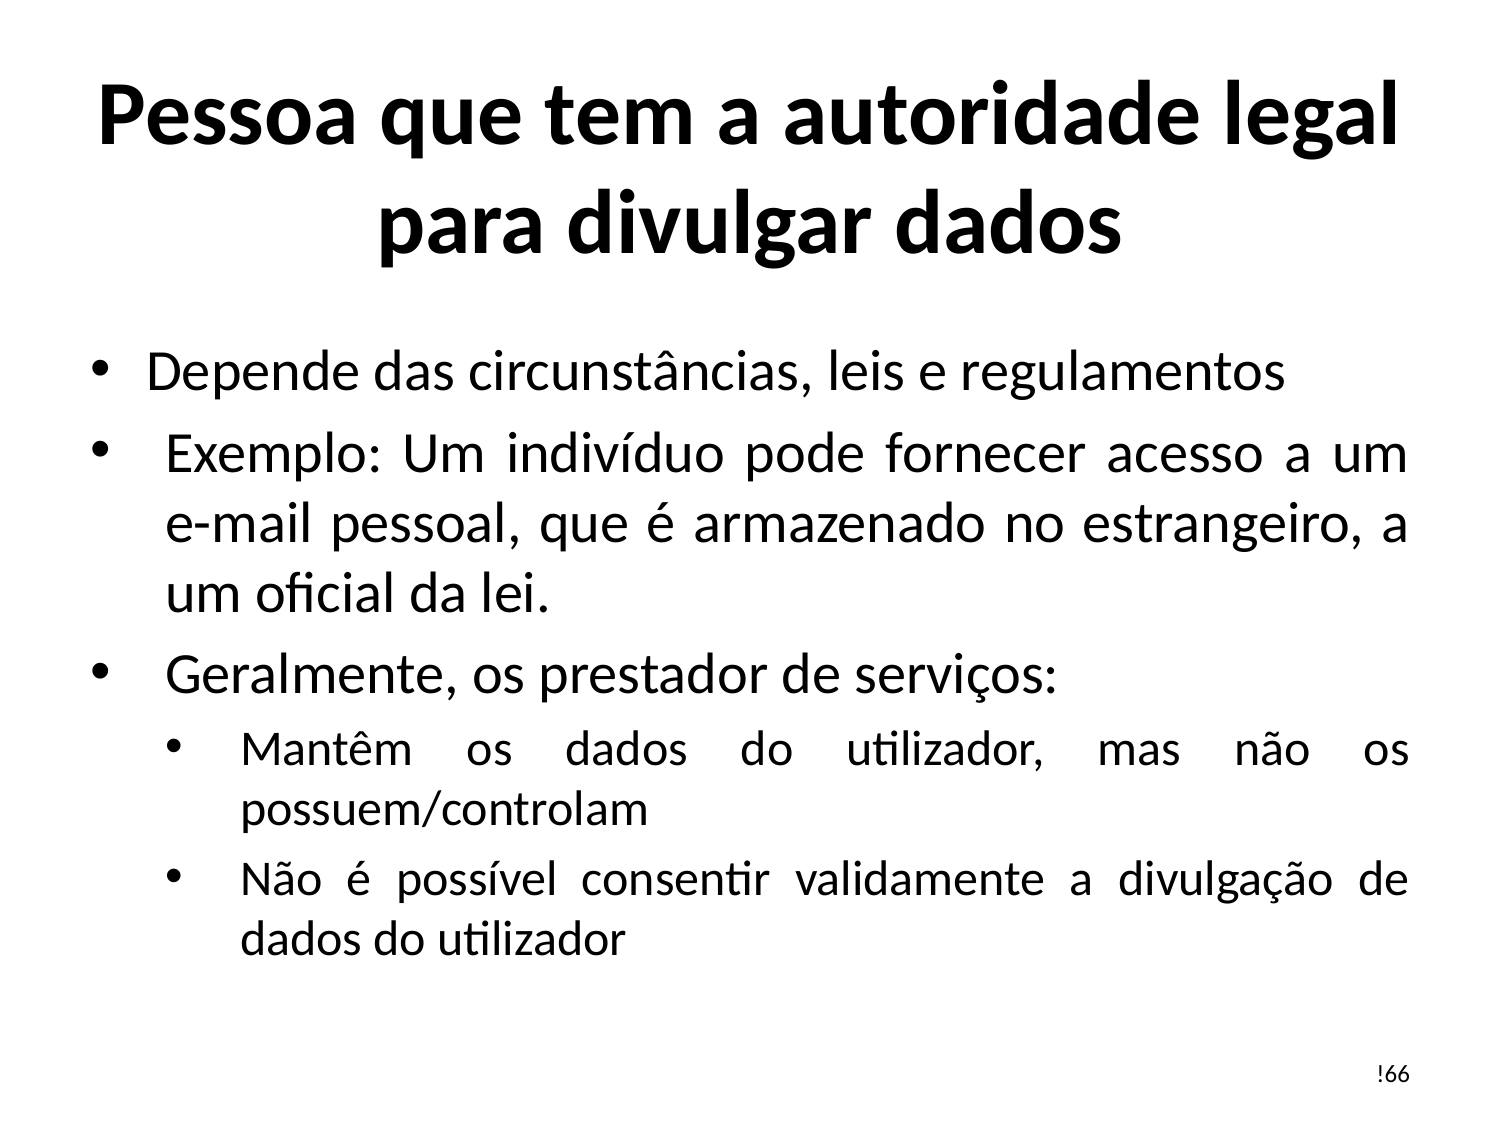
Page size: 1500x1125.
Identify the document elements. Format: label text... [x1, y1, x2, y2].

slide_number !66 [1074, 1042, 1425, 1103]
list Depende das circunstâncias, leis e regulamentos Exemplo: Um indivíduo pode fornecer acesso a um e-mail pessoal, que é armazenado no estrangeiro, a um oficial da lei. Geralmente, os prestador de serviços: Mantêm os dados do utilizador, mas não os possuem/controlam Não é possível consentir validamente a divulgação de dados do utilizador [75, 324, 1425, 1068]
title Pessoa que tem a autoridade legal para divulgar dados [75, 45, 1425, 233]
